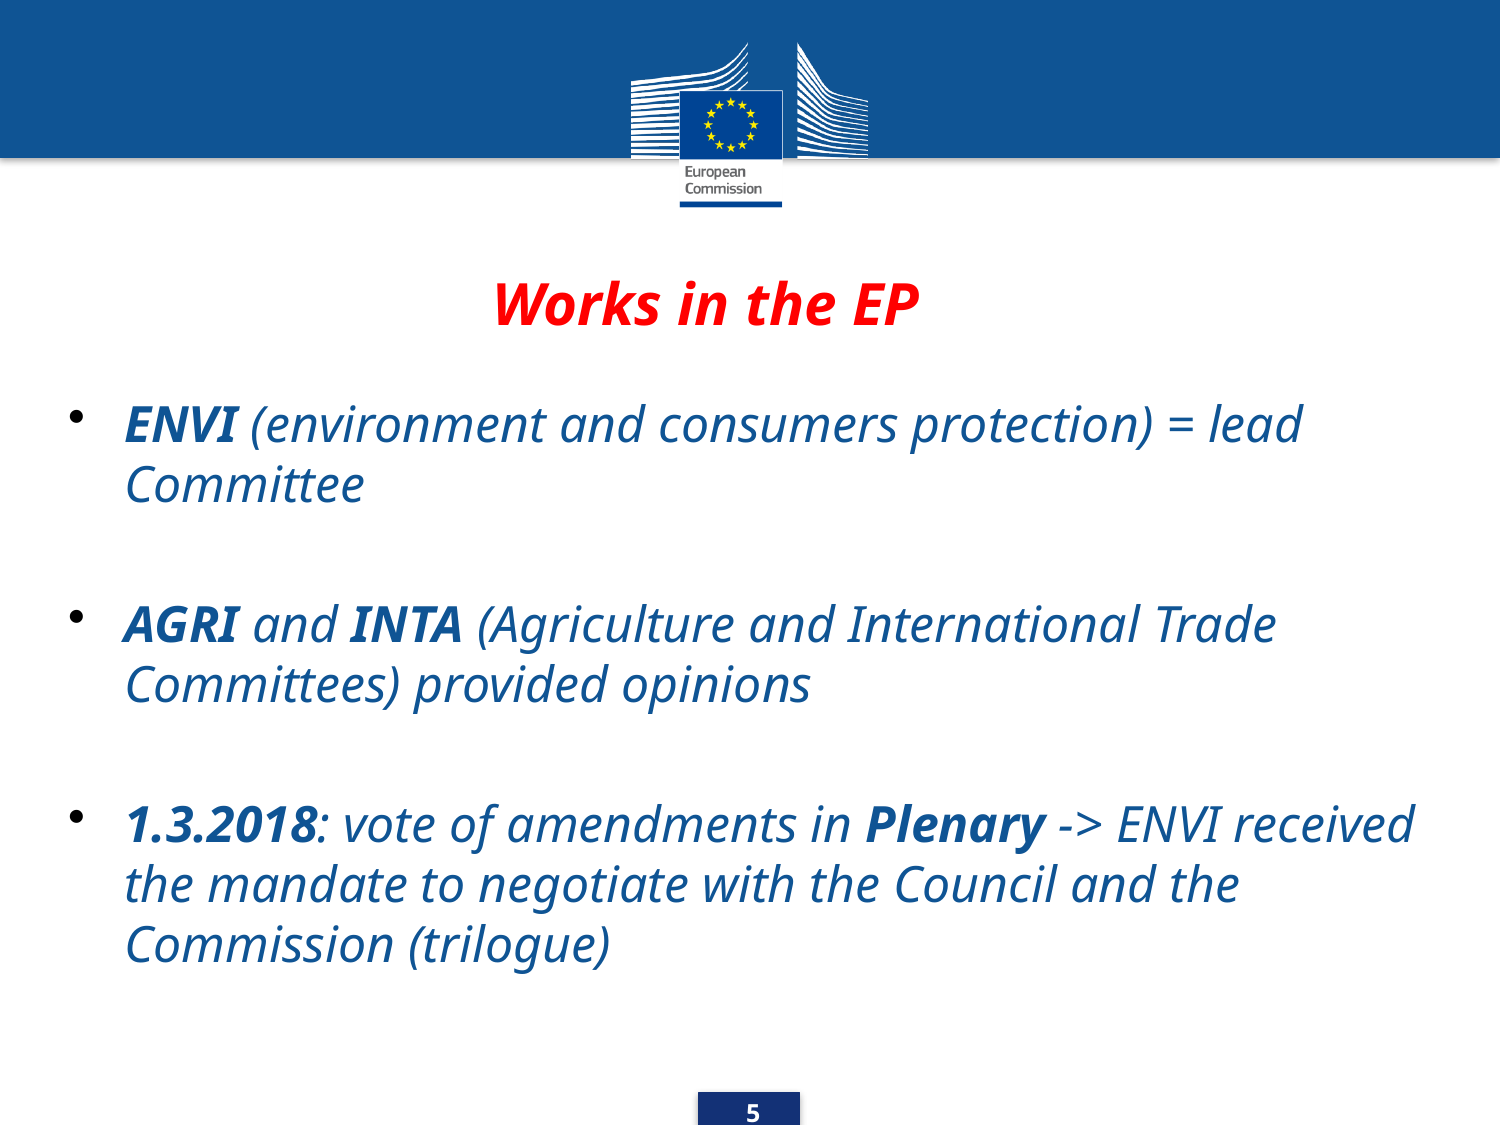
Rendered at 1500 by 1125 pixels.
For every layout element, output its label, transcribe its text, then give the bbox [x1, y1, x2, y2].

title Works in the EP [1, 196, 1352, 409]
picture [631, 42, 868, 196]
list ENVI (environment and consumers protection) = lead Committee AGRI and INTA (Agriculture and International Trade Committees) provided opinions 1.3.2018: vote of amendments in Plenary -> ENVI received the mandate to negotiate with the Council and the Commission (trilogue) [53, 385, 1447, 1047]
